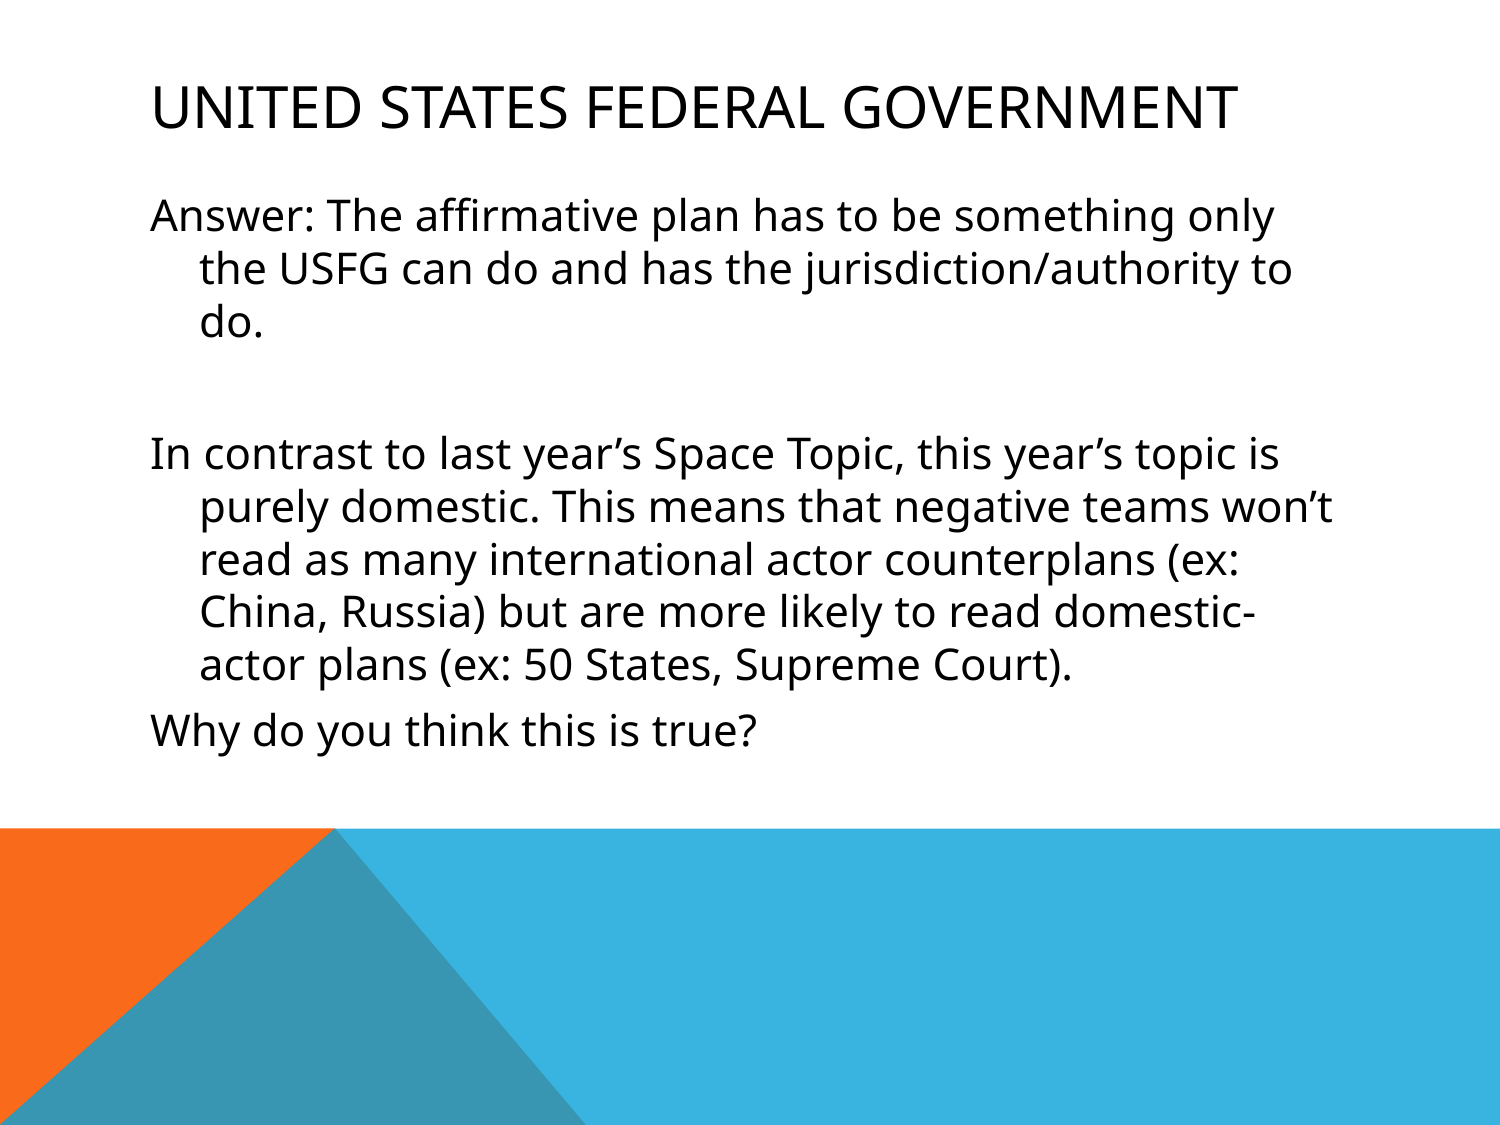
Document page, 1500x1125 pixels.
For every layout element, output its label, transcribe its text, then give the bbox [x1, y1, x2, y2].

list Answer: The affirmative plan has to be something only the USFG can do and has the jurisdiction/authority to do. In contrast to last year’s Space Topic, this year’s topic is purely domestic. This means that negative teams won’t read as many international actor counterplans (ex: China, Russia) but are more likely to read domestic-actor plans (ex: 50 States, Supreme Court). Why do you think this is true? [135, 180, 1369, 768]
title United States federal Government [135, 60, 1369, 150]
